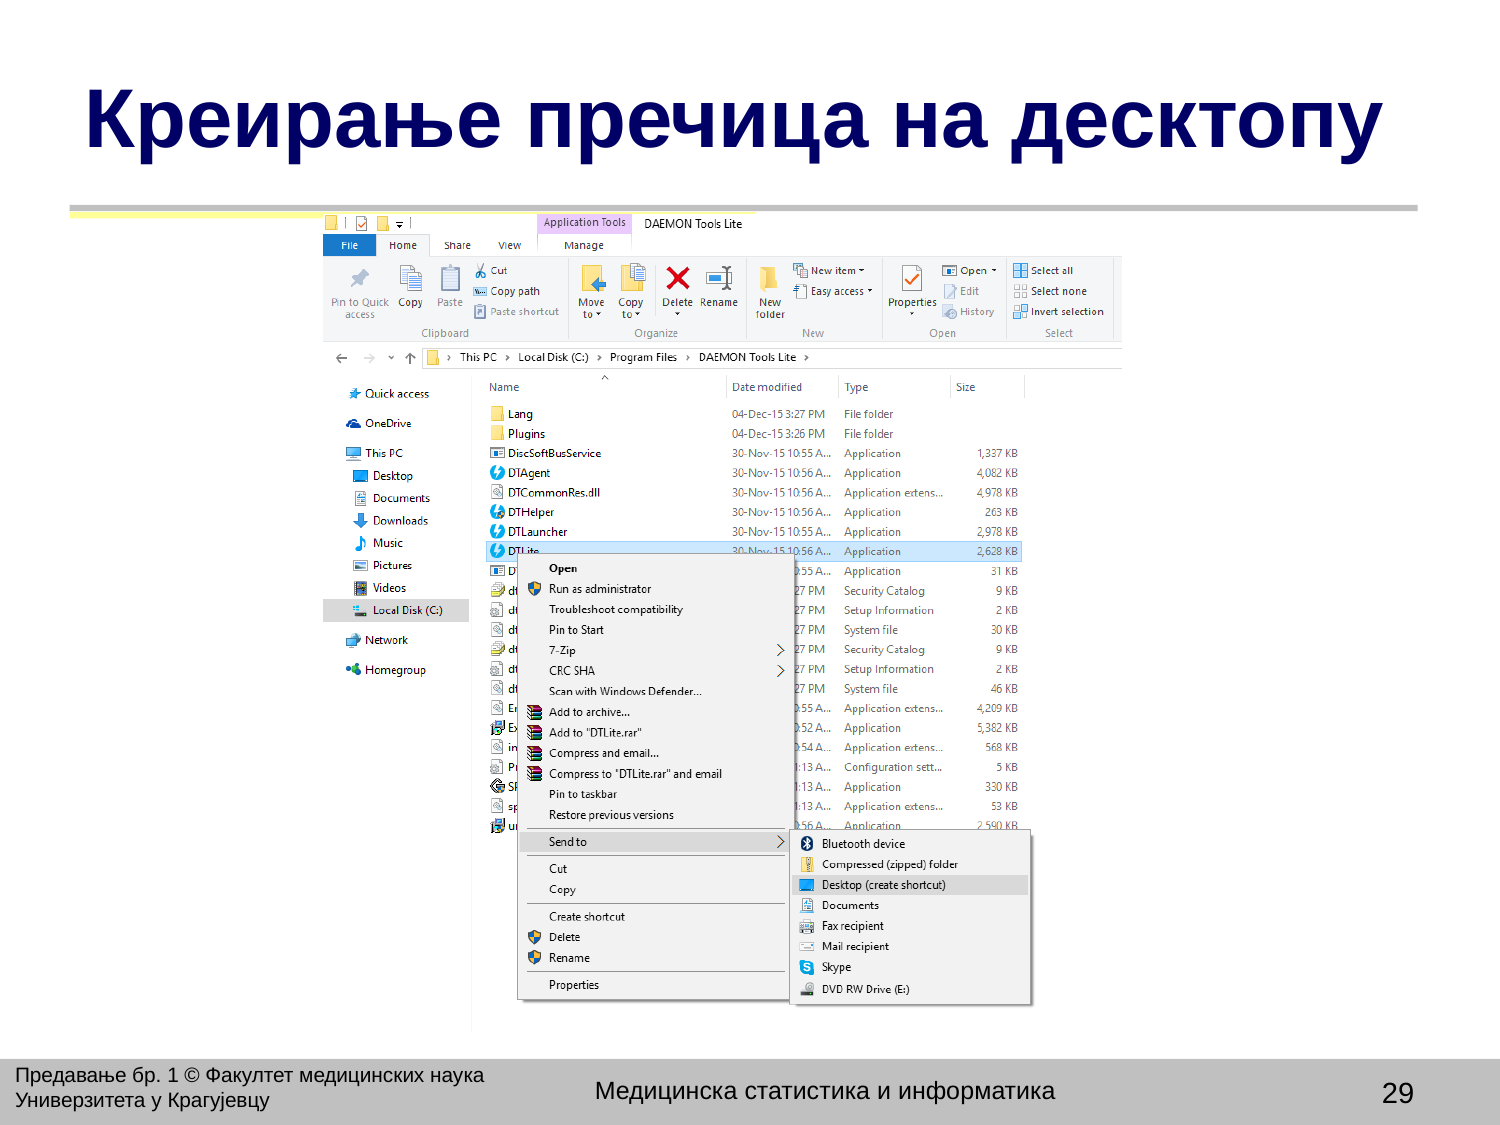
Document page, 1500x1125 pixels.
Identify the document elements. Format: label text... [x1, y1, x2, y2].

title Креирање пречица на десктопу [69, 19, 1426, 208]
slide_number 29 [1161, 1066, 1430, 1125]
slide_number Предавање бр. 1 © Факултет медицинских наука Универзитета у Крагујевцу [0, 1053, 624, 1108]
picture [323, 214, 1122, 1033]
footer Медицинска статистика и информатика [512, 1066, 1140, 1125]
